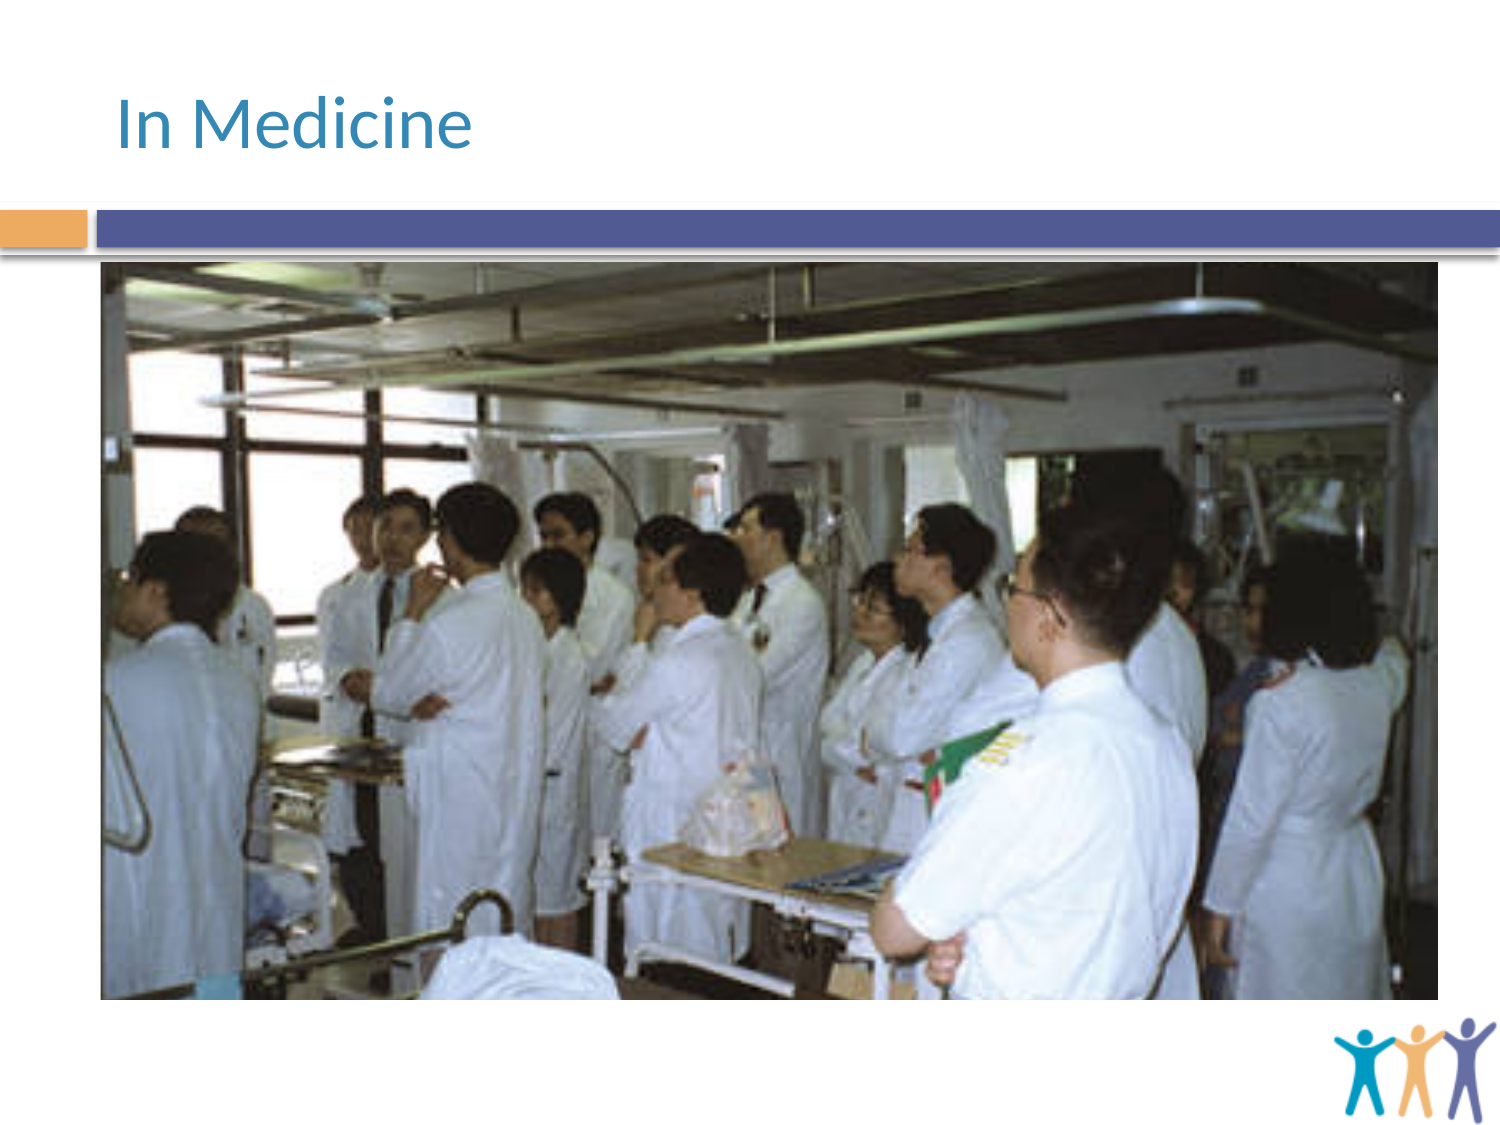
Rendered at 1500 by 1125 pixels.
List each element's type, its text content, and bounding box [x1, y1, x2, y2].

title In Medicine [100, 37, 1438, 200]
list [100, 262, 1439, 1001]
